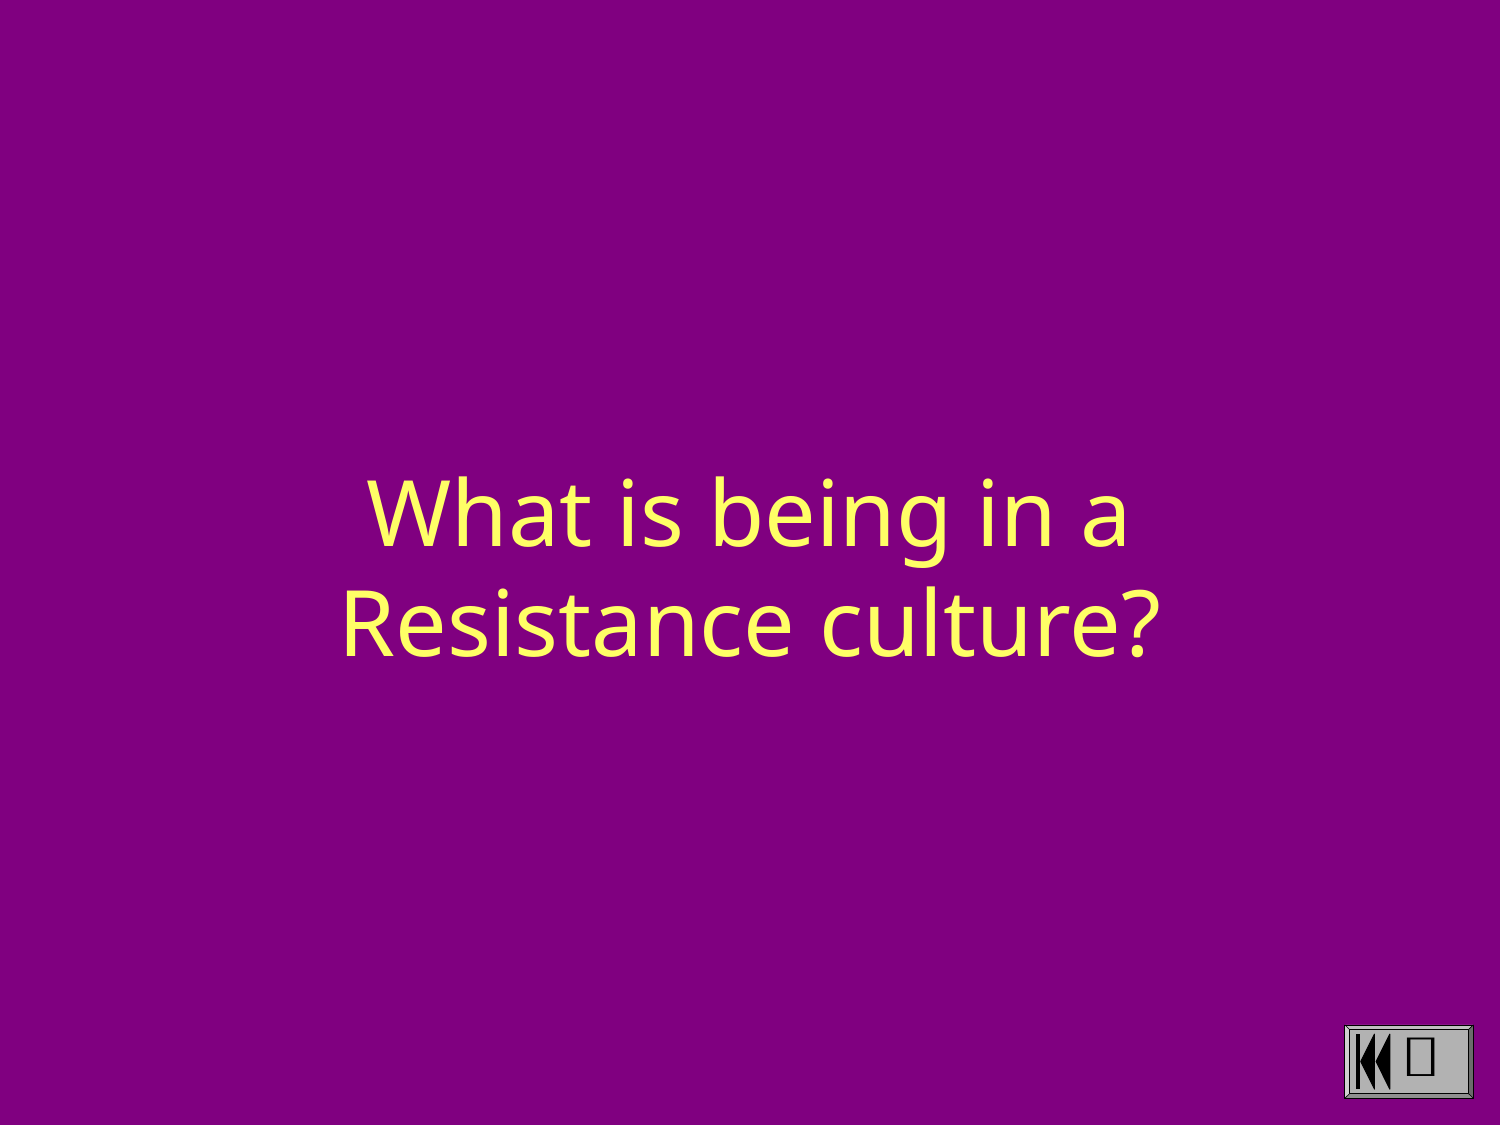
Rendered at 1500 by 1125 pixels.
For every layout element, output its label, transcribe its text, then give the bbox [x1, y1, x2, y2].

title What is being in a Resistance culture? [112, 99, 1388, 1031]
picture [1344, 1024, 1476, 1101]
